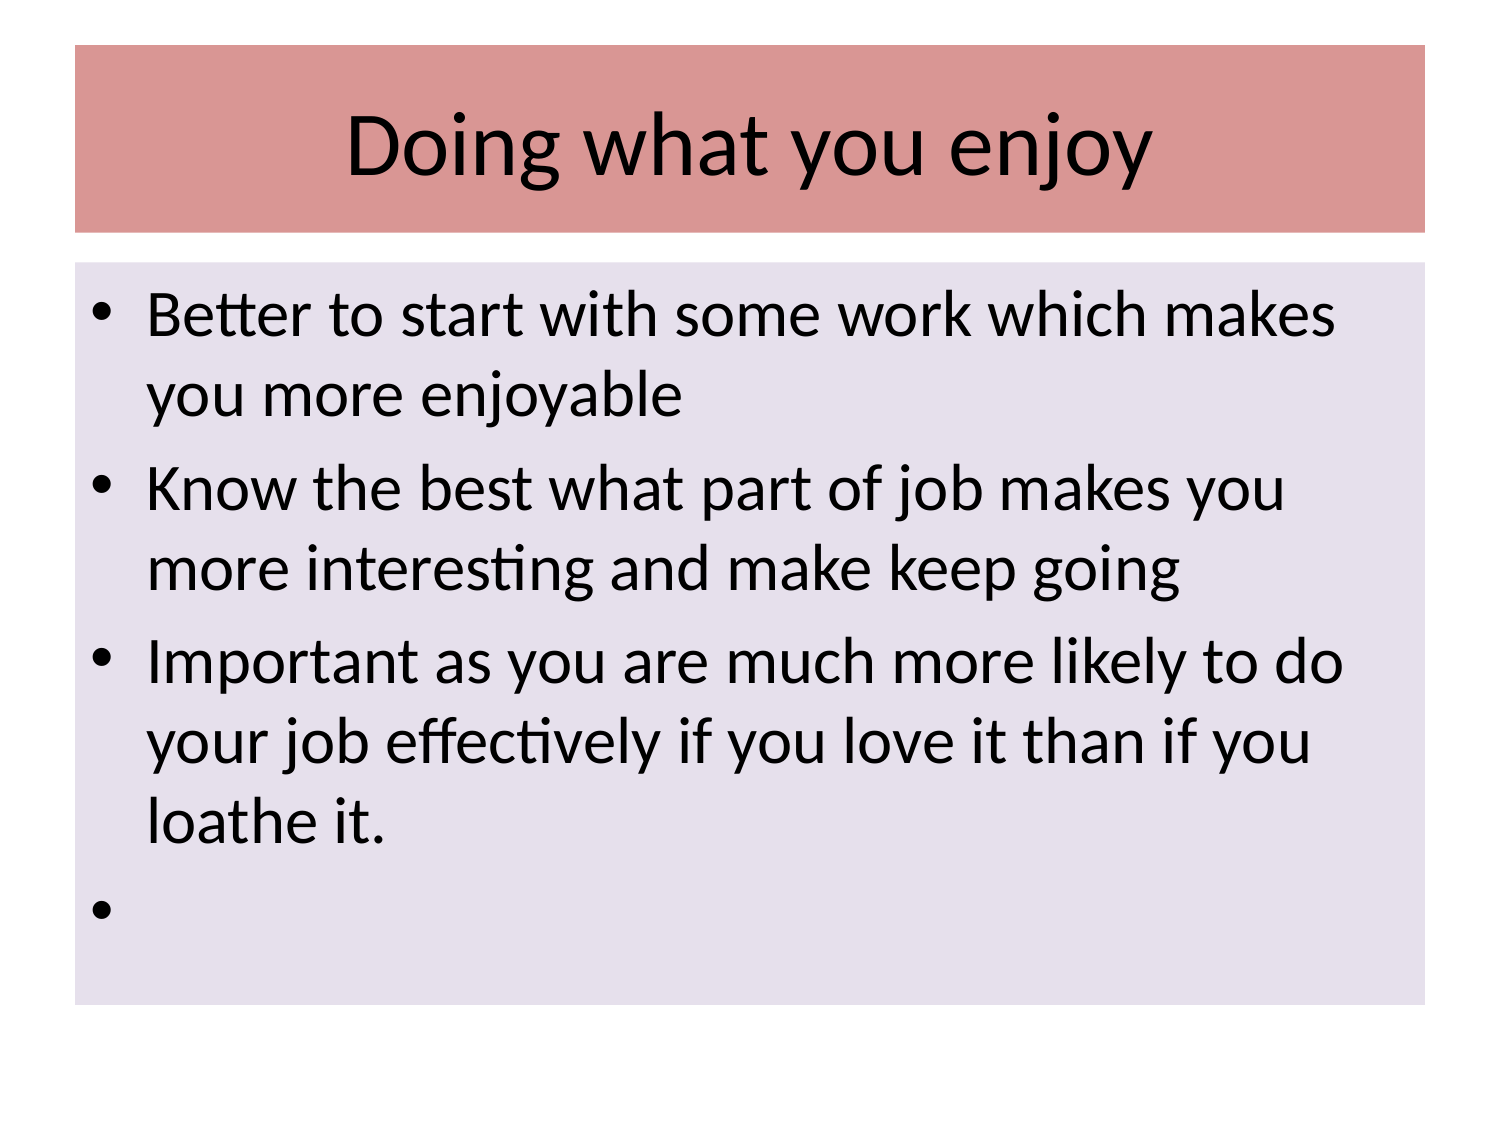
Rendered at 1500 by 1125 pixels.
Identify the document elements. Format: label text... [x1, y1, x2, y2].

title Doing what you enjoy [75, 45, 1425, 233]
list Better to start with some work which makes you more enjoyable Know the best what part of job makes you more interesting and make keep going Important as you are much more likely to do your job effectively if you love it than if you loathe it. [75, 262, 1425, 1005]
